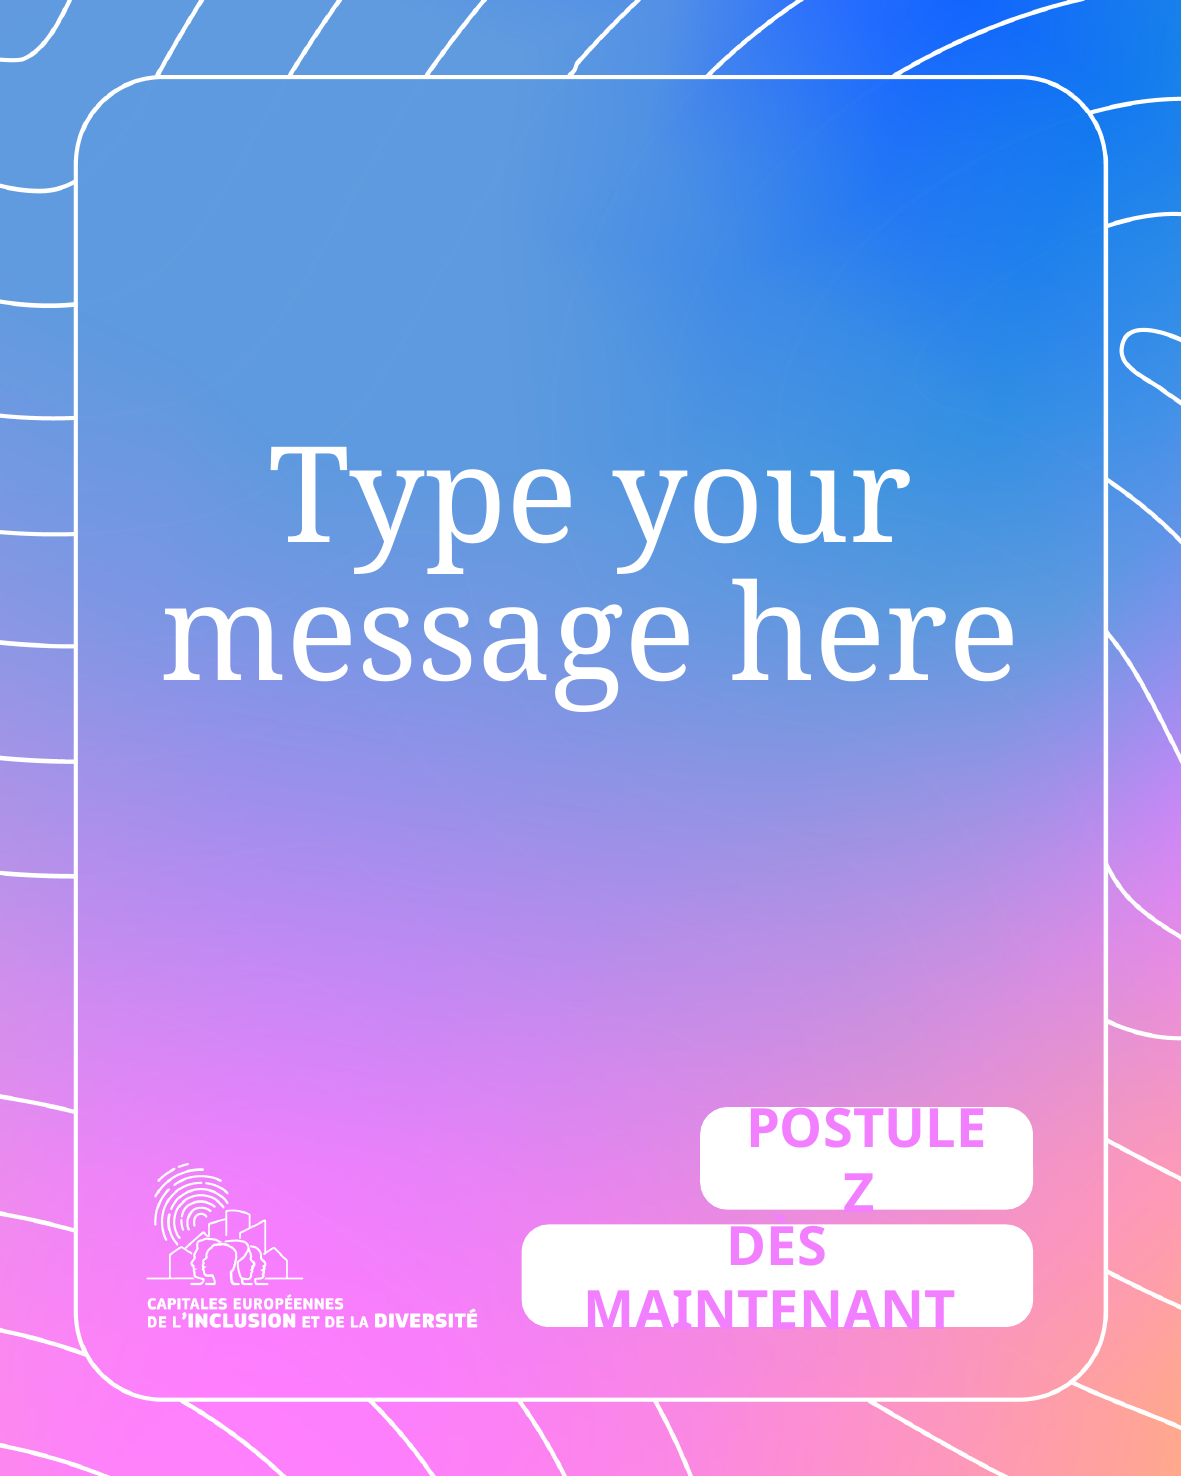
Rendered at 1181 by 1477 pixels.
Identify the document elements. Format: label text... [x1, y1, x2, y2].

title Type your message here [88, 161, 1093, 977]
text_box DÈS MAINTENANT [535, 1238, 1020, 1313]
picture [0, 0, 1181, 1476]
text_box POSTULEZ [714, 1121, 1019, 1196]
